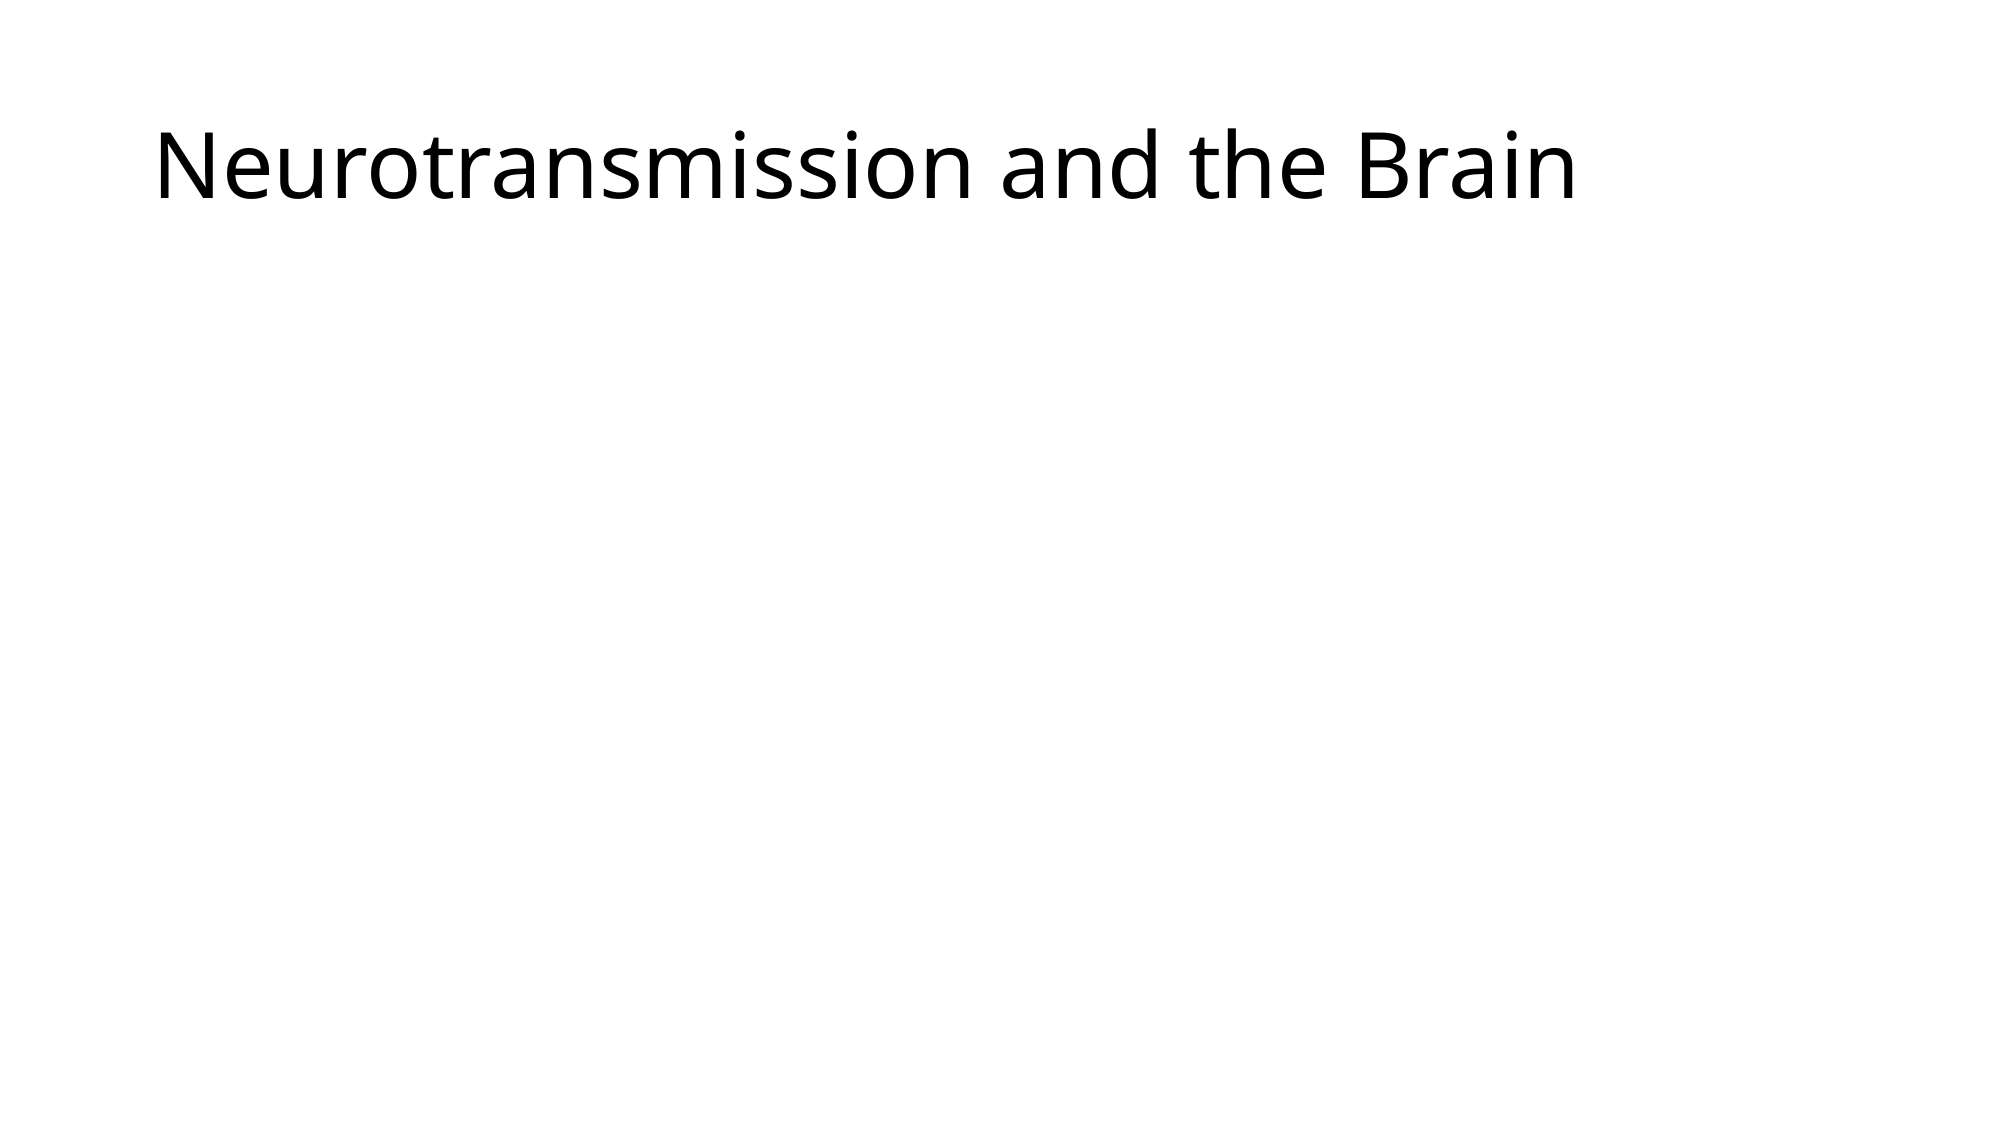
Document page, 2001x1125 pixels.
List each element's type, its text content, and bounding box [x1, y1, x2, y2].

title Neurotransmission and the Brain [137, 59, 1863, 278]
